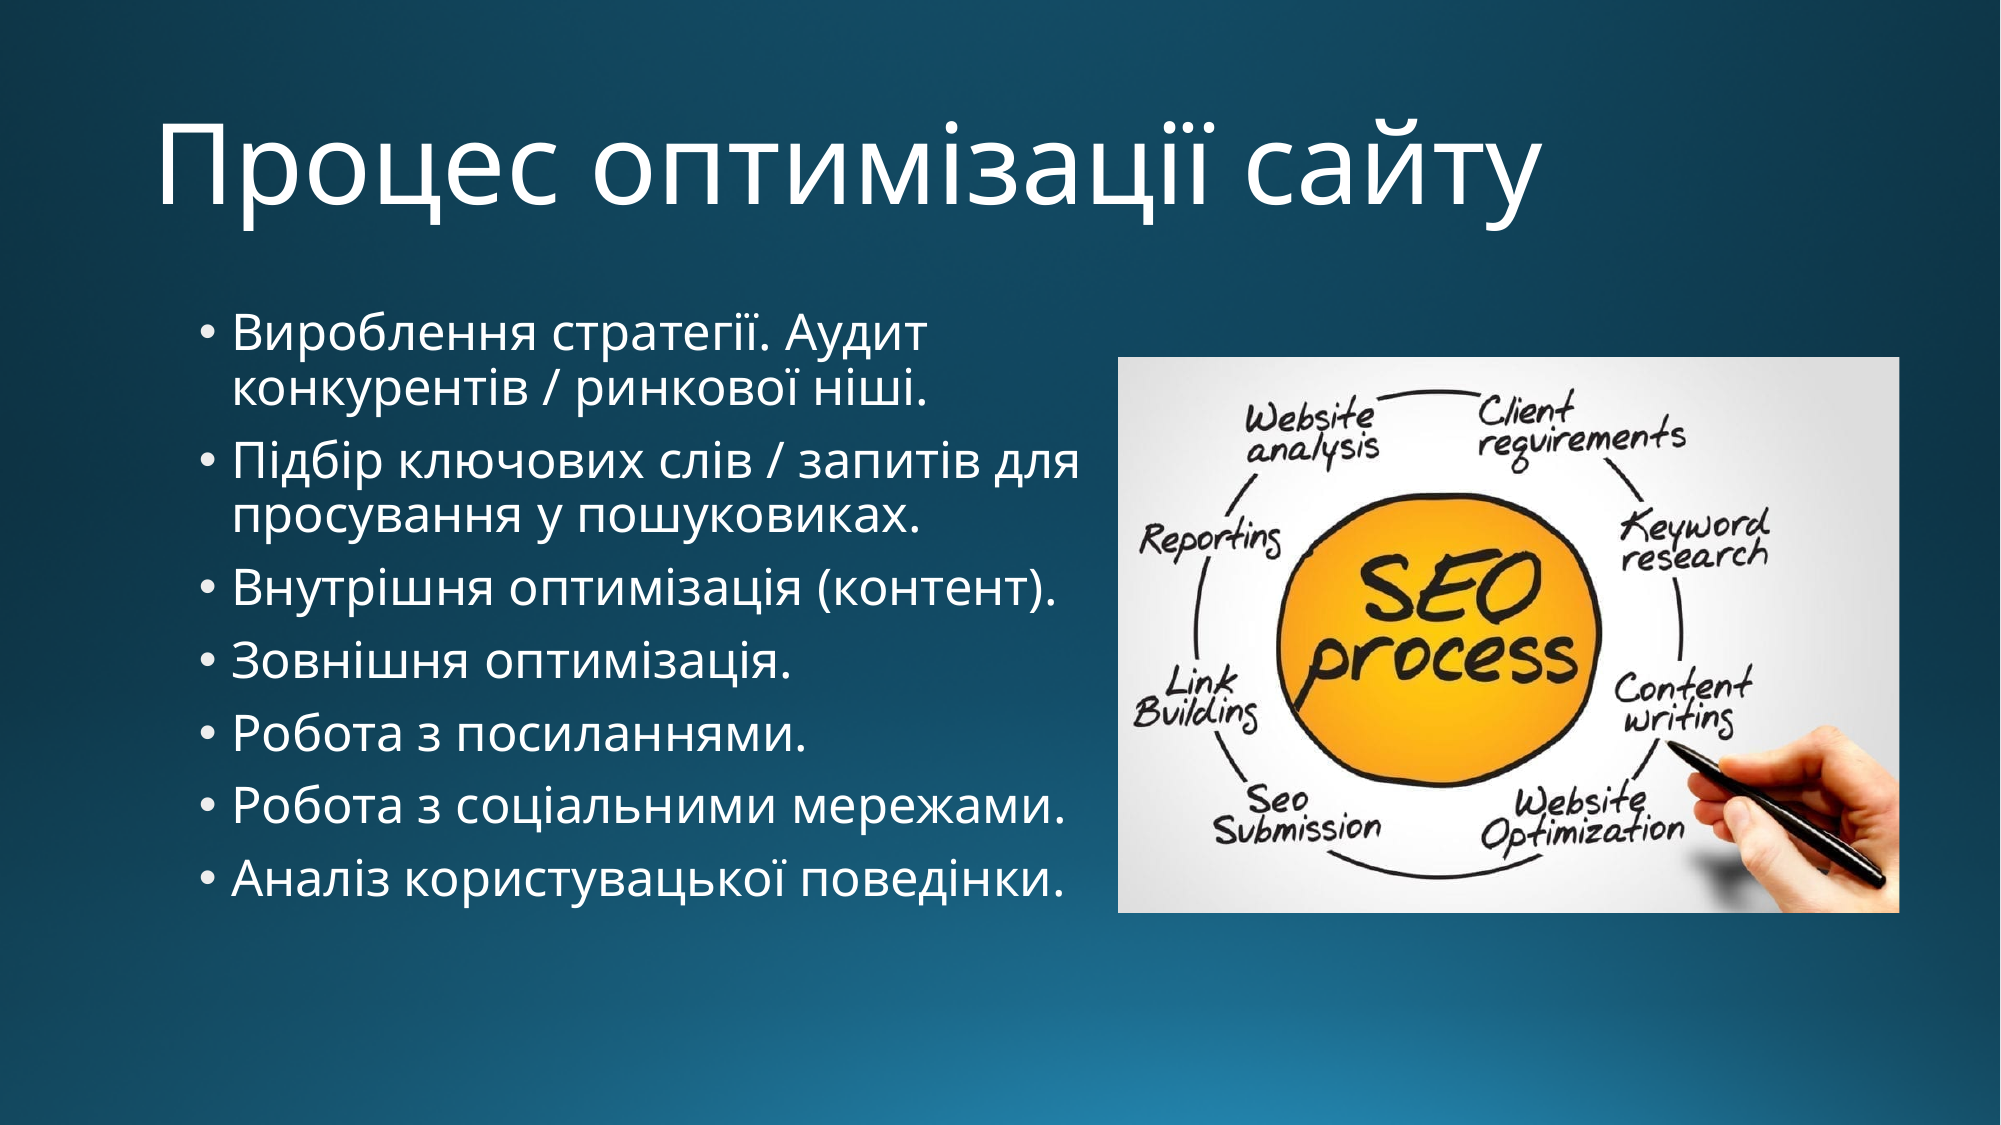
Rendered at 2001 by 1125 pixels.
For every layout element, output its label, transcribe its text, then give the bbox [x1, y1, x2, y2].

title Процес оптимізації сайту [137, 59, 1863, 278]
list Вироблення стратегії. Аудит конкурентів / ринкової ніші. Підбір ключових слів / запитів для просування у пошуковиках. Внутрішня оптимізація (контент). Зовнішня оптимізація. Робота з посиланнями. Робота з соціальними мережами. Аналіз користувацької поведінки. [183, 299, 1105, 1029]
picture [0, 0, 2001, 1125]
